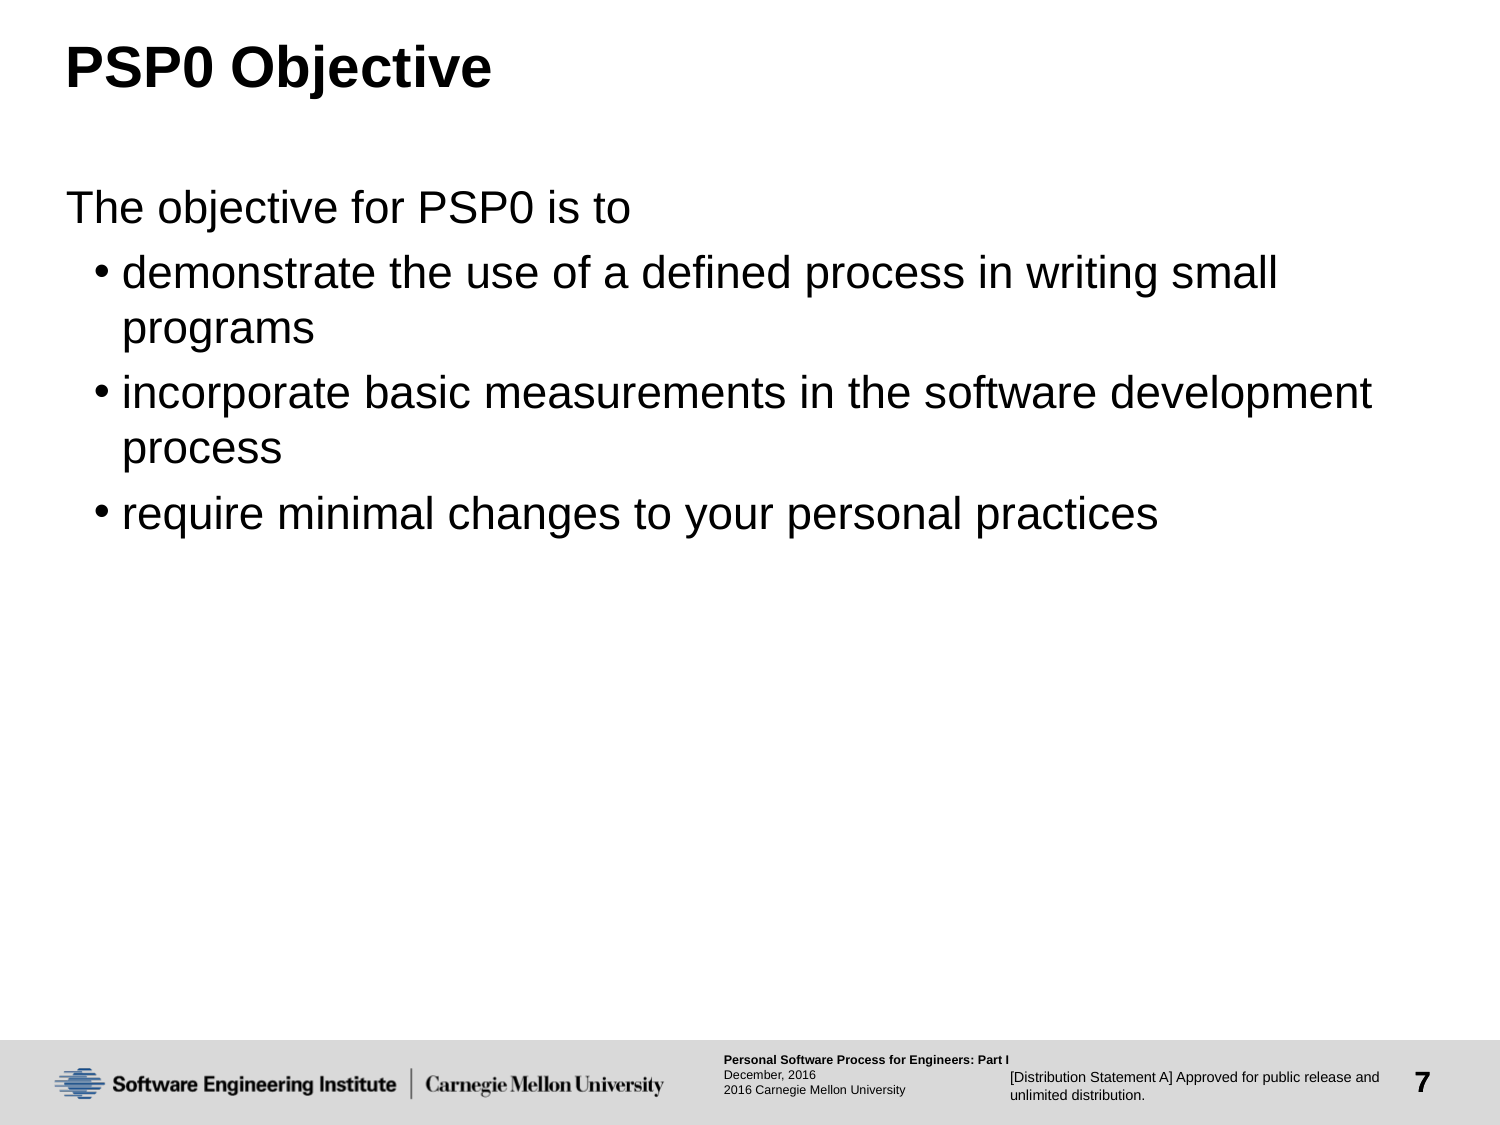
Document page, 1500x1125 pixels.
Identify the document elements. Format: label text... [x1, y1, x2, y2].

title PSP0 Objective [65, 37, 1313, 148]
list The objective for PSP0 is to demonstrate the use of a defined process in writing small programs incorporate basic measurements in the software development process require minimal changes to your personal practices [65, 177, 1431, 1000]
picture [46, 1061, 673, 1104]
